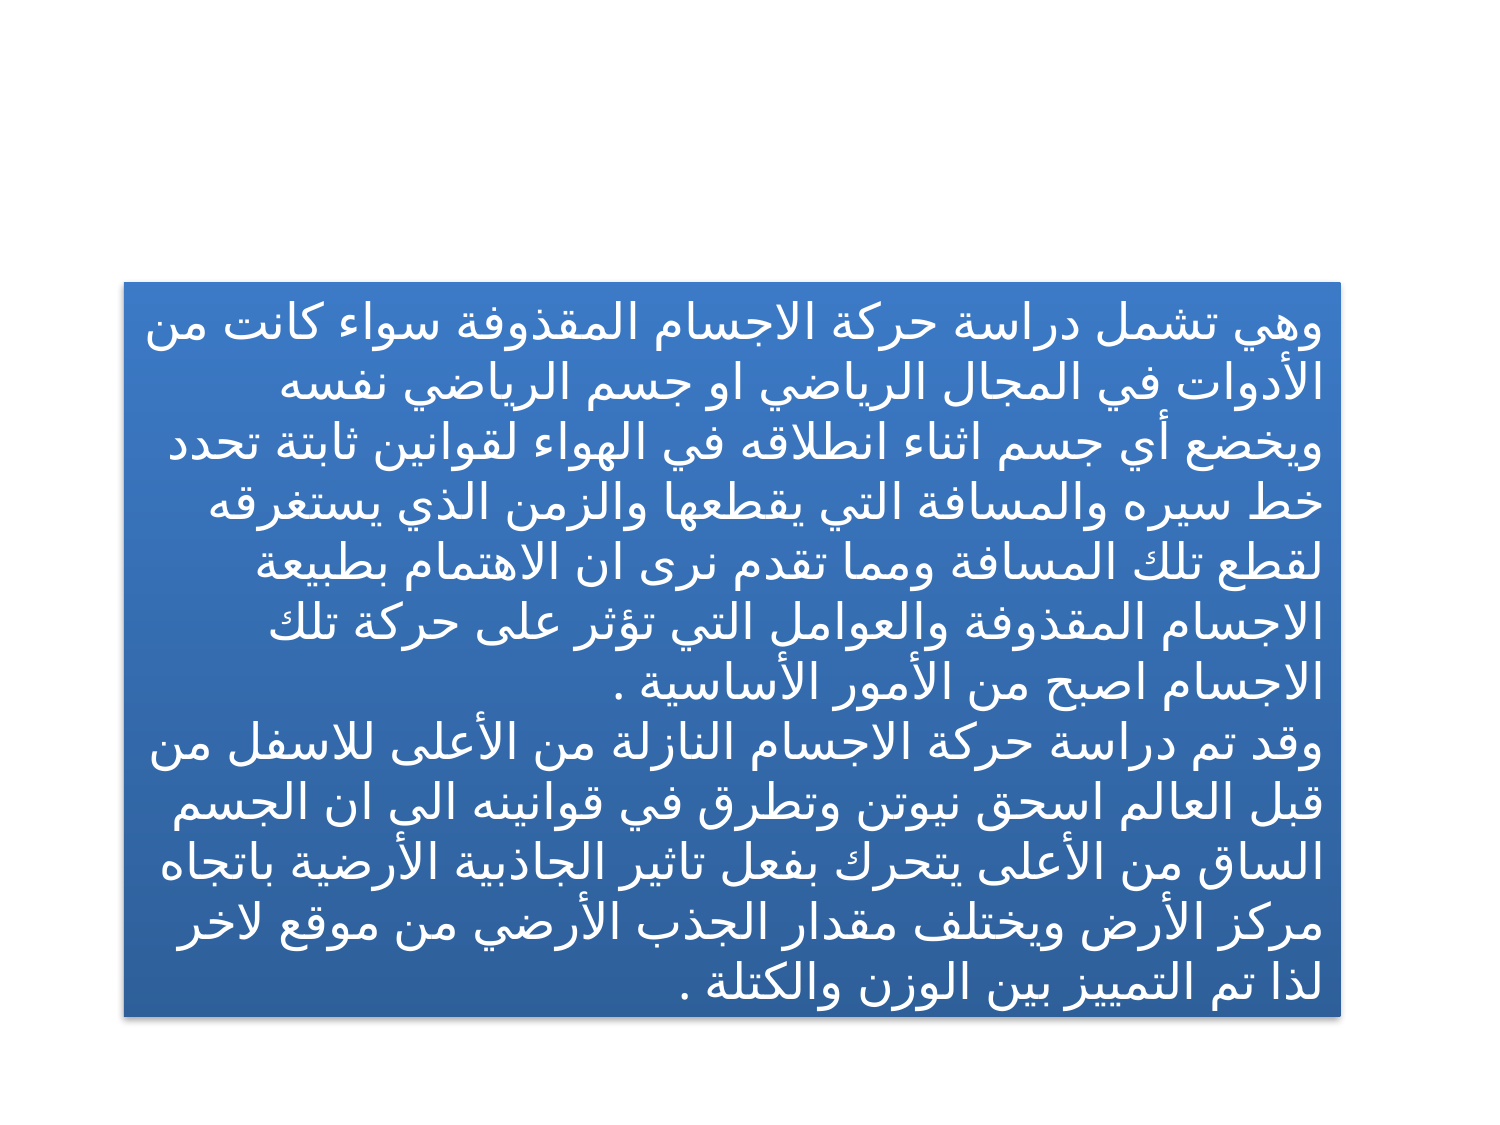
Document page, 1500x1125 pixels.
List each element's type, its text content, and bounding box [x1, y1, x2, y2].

text_box وهي تشمل دراسة حركة الاجسام المقذوفة سواء كانت من الأدوات في المجال الرياضي او جسم الرياضي نفسه ويخضع أي جسم اثناء انطلاقه في الهواء لقوانين ثابتة تحدد خط سيره والمسافة التي يقطعها والزمن الذي يستغرقه لقطع تلك المسافة ومما تقدم نرى ان الاهتمام بطبيعة الاجسام المقذوفة والعوامل التي تؤثر على حركة تلك الاجسام اصبح من الأمور الأساسية . وقد تم دراسة حركة الاجسام النازلة من الأعلى للاسفل من قبل العالم اسحق نيوتن وتطرق في قوانينه الى ان الجسم الساق من الأعلى يتحرك بفعل تاثير الجاذبية الأرضية باتجاه مركز الأرض ويختلف مقدار الجذب الأرضي من موقع لاخر لذا تم التمييز بين الوزن والكتلة . [123, 282, 1341, 1017]
